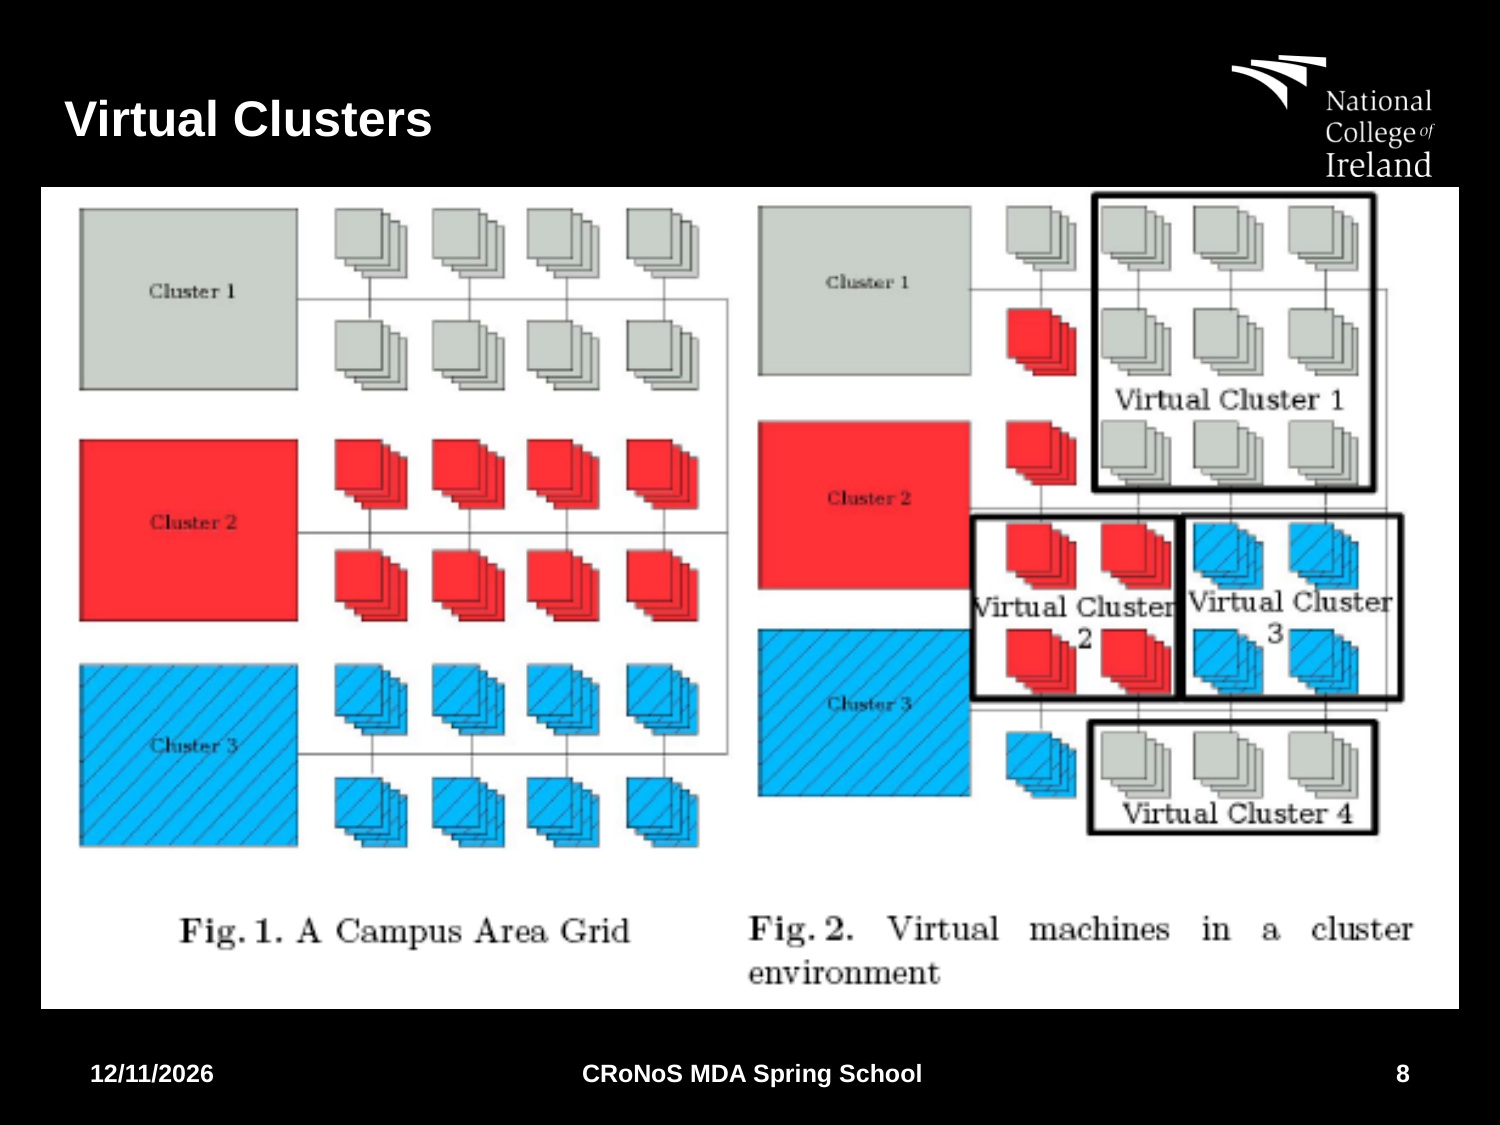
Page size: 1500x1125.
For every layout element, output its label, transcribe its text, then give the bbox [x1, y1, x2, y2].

title Virtual Clusters [63, 54, 1199, 148]
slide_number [75, 1042, 425, 1103]
slide_number 8 [1074, 1042, 1425, 1103]
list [40, 187, 1459, 1009]
picture [1231, 54, 1436, 178]
footer CRoNoS MDA Spring School [458, 1042, 1047, 1103]
